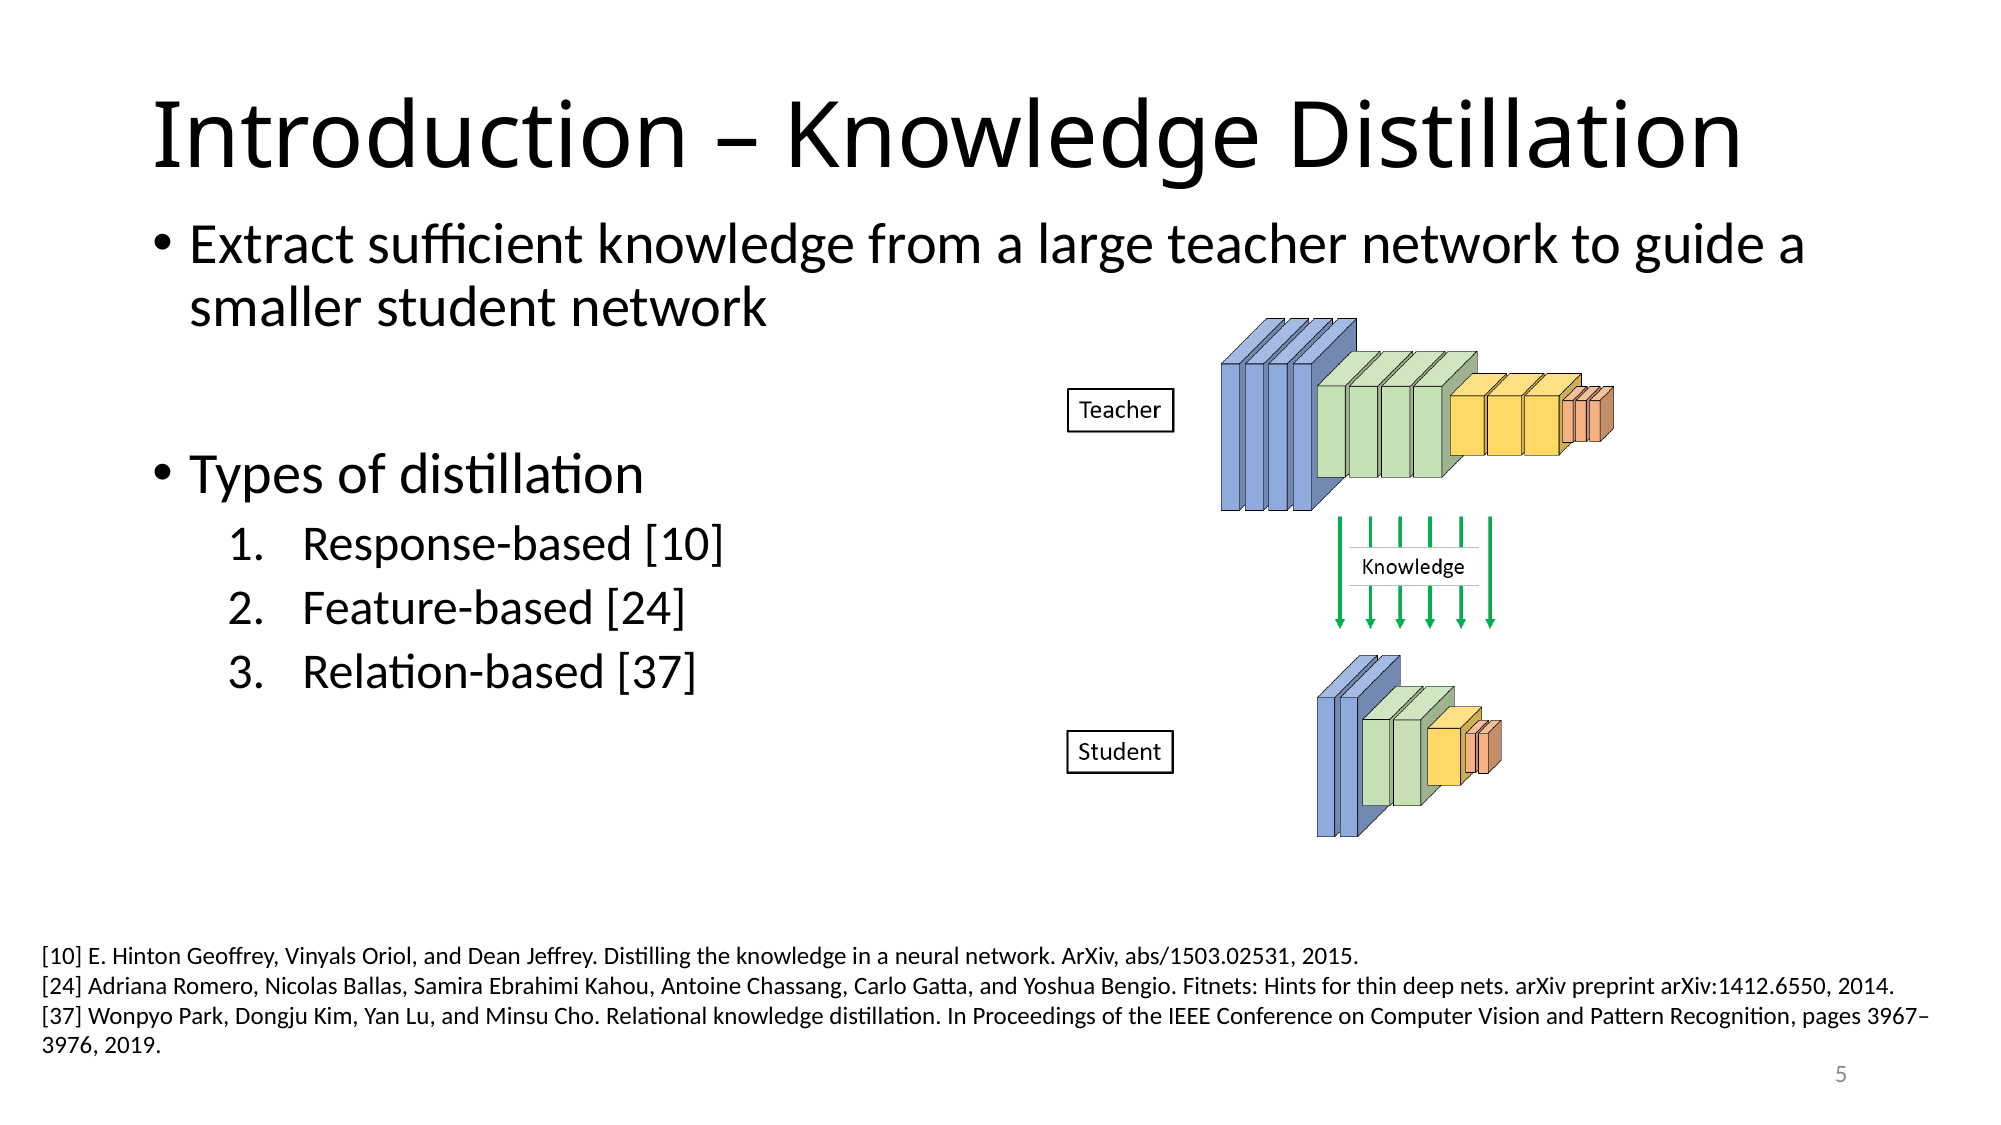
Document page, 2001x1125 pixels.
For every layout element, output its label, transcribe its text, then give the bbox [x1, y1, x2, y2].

list Extract sufficient knowledge from a large teacher network to guide a smaller student network Types of distillation Response-based [10] Feature-based [24] Relation-based [37] [137, 205, 1863, 920]
text_box [10] E. Hinton Geoffrey, Vinyals Oriol, and Dean Jeffrey. Distilling the knowledge in a neural network. ArXiv, abs/1503.02531, 2015. [24] Adriana Romero, Nicolas Ballas, Samira Ebrahimi Kahou, Antoine Chassang, Carlo Gatta, and Yoshua Bengio. Fitnets: Hints for thin deep nets. arXiv preprint arXiv:1412.6550, 2014. [37] Wonpyo Park, Dongju Kim, Yan Lu, and Minsu Cho. Relational knowledge distillation. In Proceedings of the IEEE Conference on Computer Vision and Pattern Recognition, pages 3967–3976, 2019. [26, 931, 1972, 1067]
picture [1062, 318, 1614, 837]
slide_number 5 [1412, 1067, 1863, 1103]
title Introduction – Knowledge Distillation [137, 28, 1863, 205]
